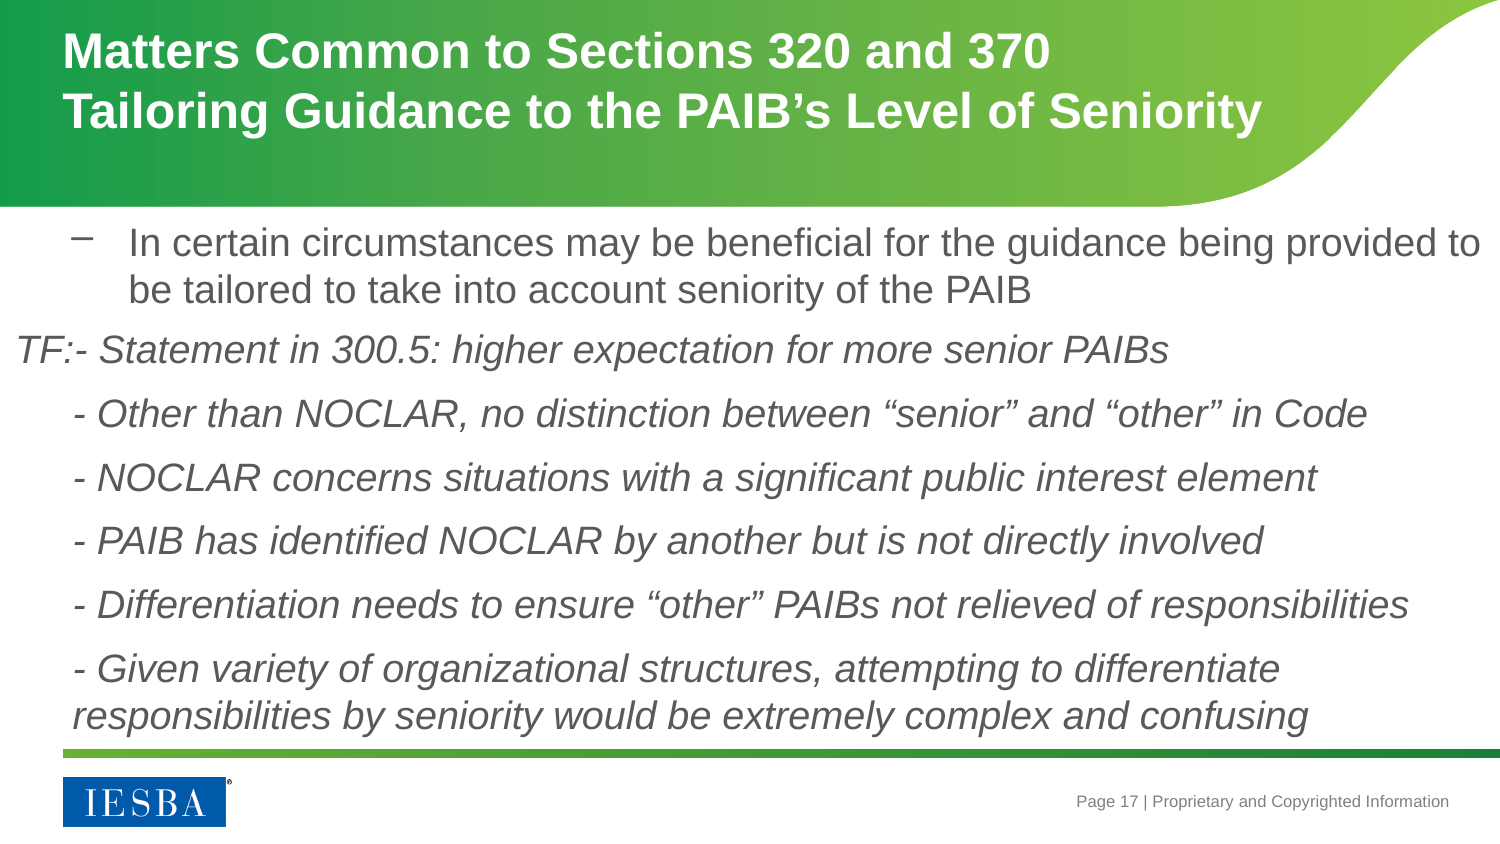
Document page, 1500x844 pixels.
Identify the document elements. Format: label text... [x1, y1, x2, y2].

list In certain circumstances may be beneficial for the guidance being provided to be tailored to take into account seniority of the PAIB TF:- Statement in 300.5: higher expectation for more senior PAIBs - Other than NOCLAR, no distinction between “senior” and “other” in Code - NOCLAR concerns situations with a significant public interest element - PAIB has identified NOCLAR by another but is not directly involved - Differentiation needs to ensure “other” PAIBs not relieved of responsibilities - Given variety of organizational structures, attempting to differentiate responsibilities by seniority would be extremely complex and confusing [0, 209, 1500, 747]
picture [0, 0, 1500, 207]
title Matters Common to Sections 320 and 370 Tailoring Guidance to the PAIB’s Level of Seniority [62, 75, 1300, 142]
picture [63, 777, 232, 827]
